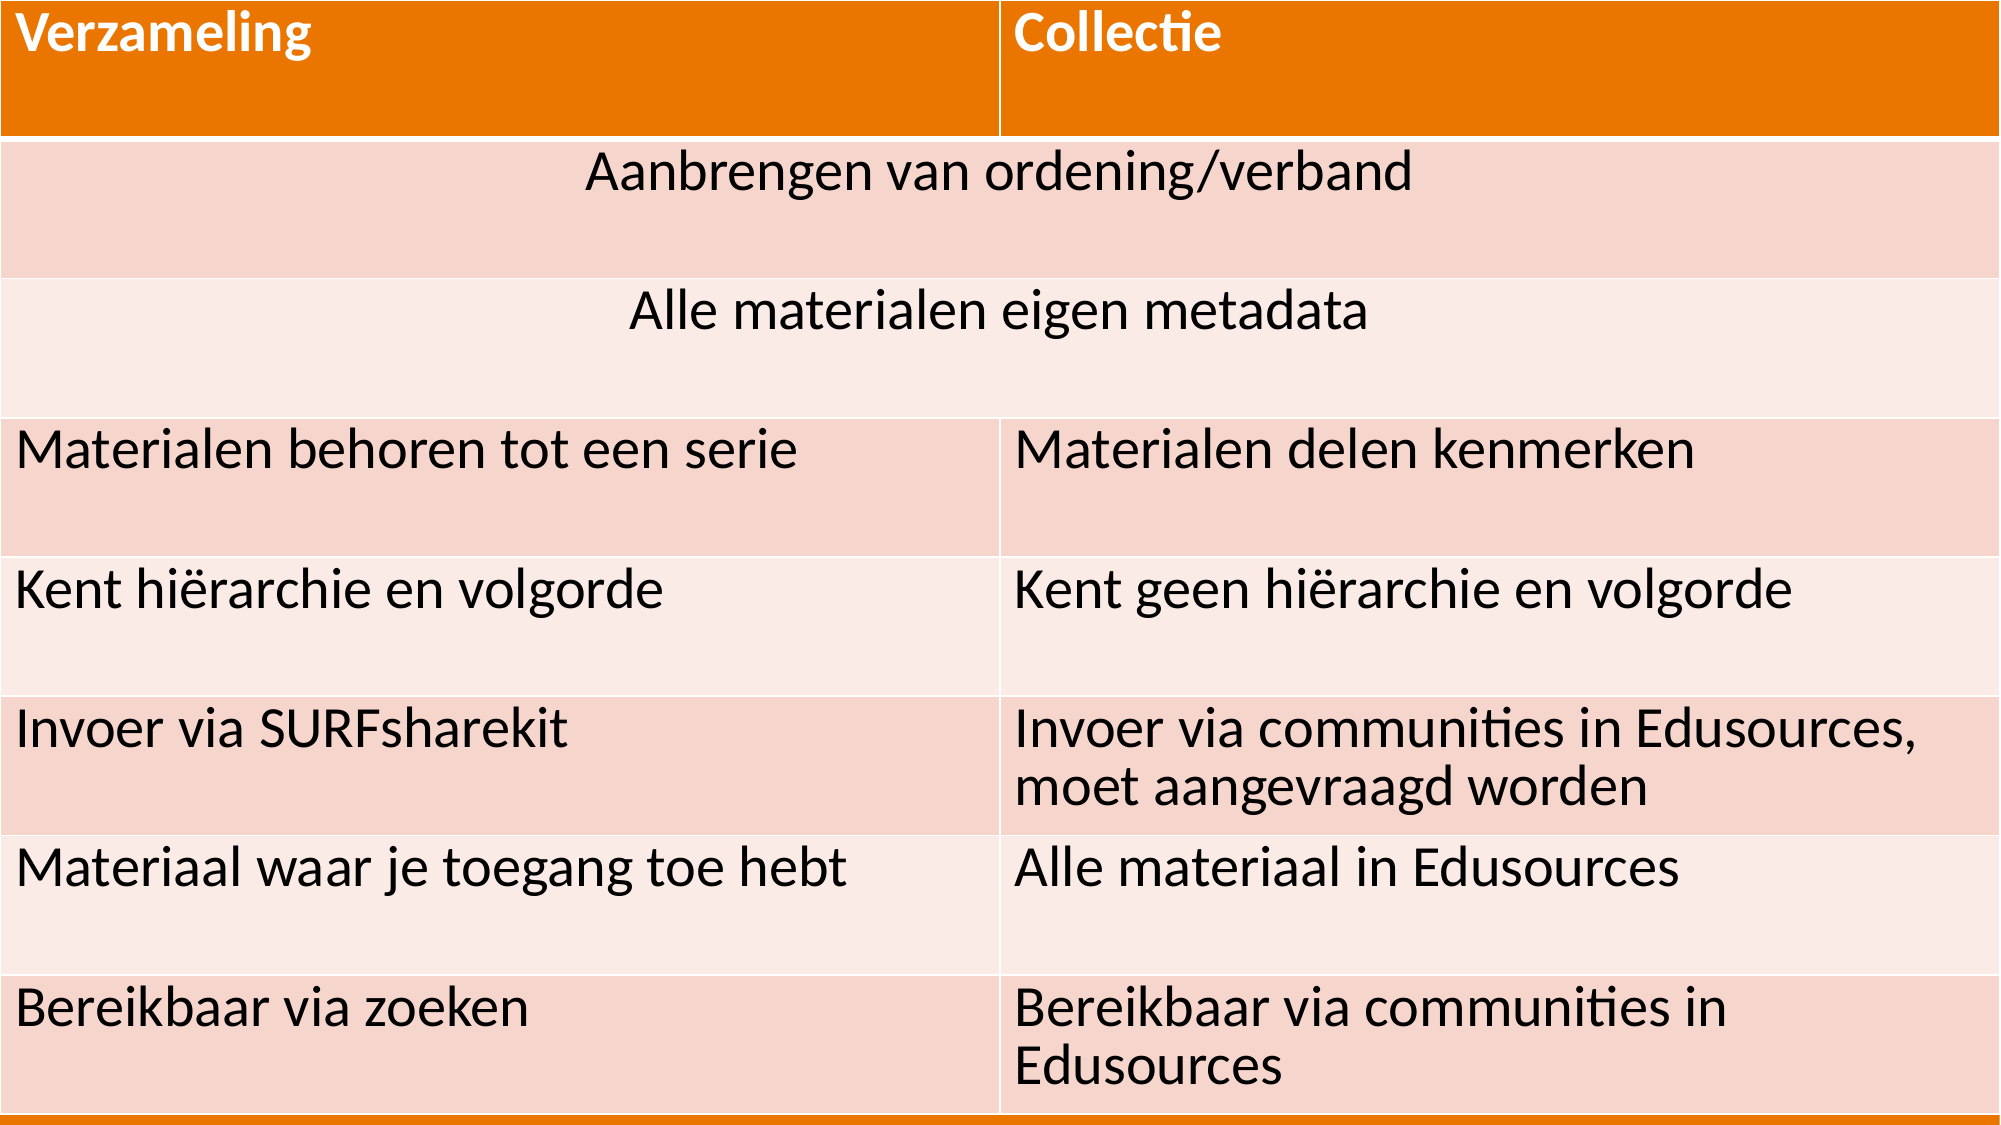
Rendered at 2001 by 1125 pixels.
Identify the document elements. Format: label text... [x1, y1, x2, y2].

table_cell Kent hiërarchie en volgorde [1, 558, 999, 695]
table_cell Bereikbaar via communities in Edusources [1001, 976, 1999, 1113]
table_header Verzameling [1, 1, 999, 136]
table_cell Alle materialen eigen metadata [1, 279, 1999, 417]
table_cell Materialen delen kenmerken [1001, 419, 1999, 556]
table_cell Kent geen hiërarchie en volgorde [1001, 558, 1999, 695]
table_cell Materialen behoren tot een serie [1, 419, 999, 556]
table_cell Invoer via SURFsharekit [1, 697, 999, 835]
table_cell Materiaal waar je toegang toe hebt [1, 836, 999, 974]
table_cell Alle materiaal in Edusources [1001, 836, 1999, 974]
table_header Collectie [1001, 1, 1999, 136]
table_cell Bereikbaar via zoeken [1, 976, 999, 1113]
table_cell Invoer via communities in Edusources, moet aangevraagd worden [1001, 697, 1999, 835]
table_cell Aanbrengen van ordening/verband [1, 142, 1999, 278]
